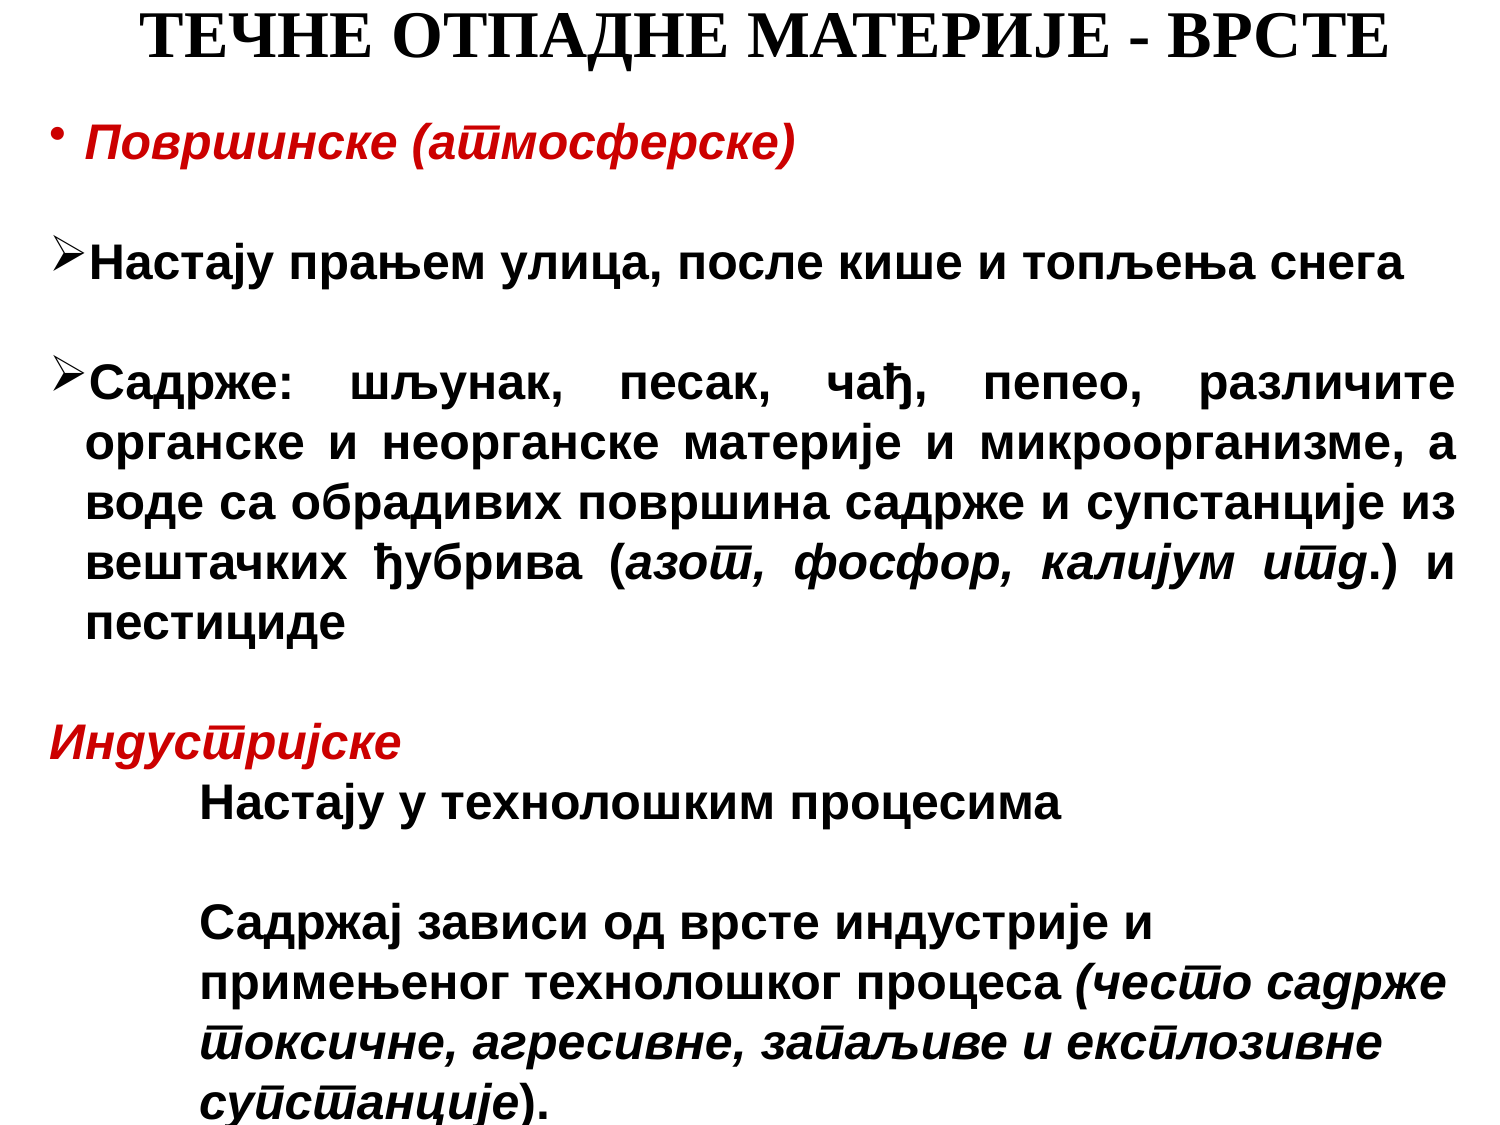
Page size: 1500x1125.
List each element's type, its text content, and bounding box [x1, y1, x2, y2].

text_box Површинске (атмосферске) Настају прањем улица, после кише и топљења снега Садрже: шљунак, песак, чађ, пепео, различите органске и неорганске материје и микроорганизме, а воде са обрадивих површина садрже и супстанције из вештачких ђубрива (азот, фосфор, калијум итд.) и пестициде Индустријске Настају у технолошким процесима Садржај зависи од врсте индустрије и примењеног технолошког процеса (често садрже токсичне, агресивне, запаљиве и експлозивне супстанције). [34, 101, 1471, 1125]
text_box ТЕЧНЕ ОТПАДНЕ МАТЕРИЈЕ - ВРСТЕ [125, 0, 1438, 79]
